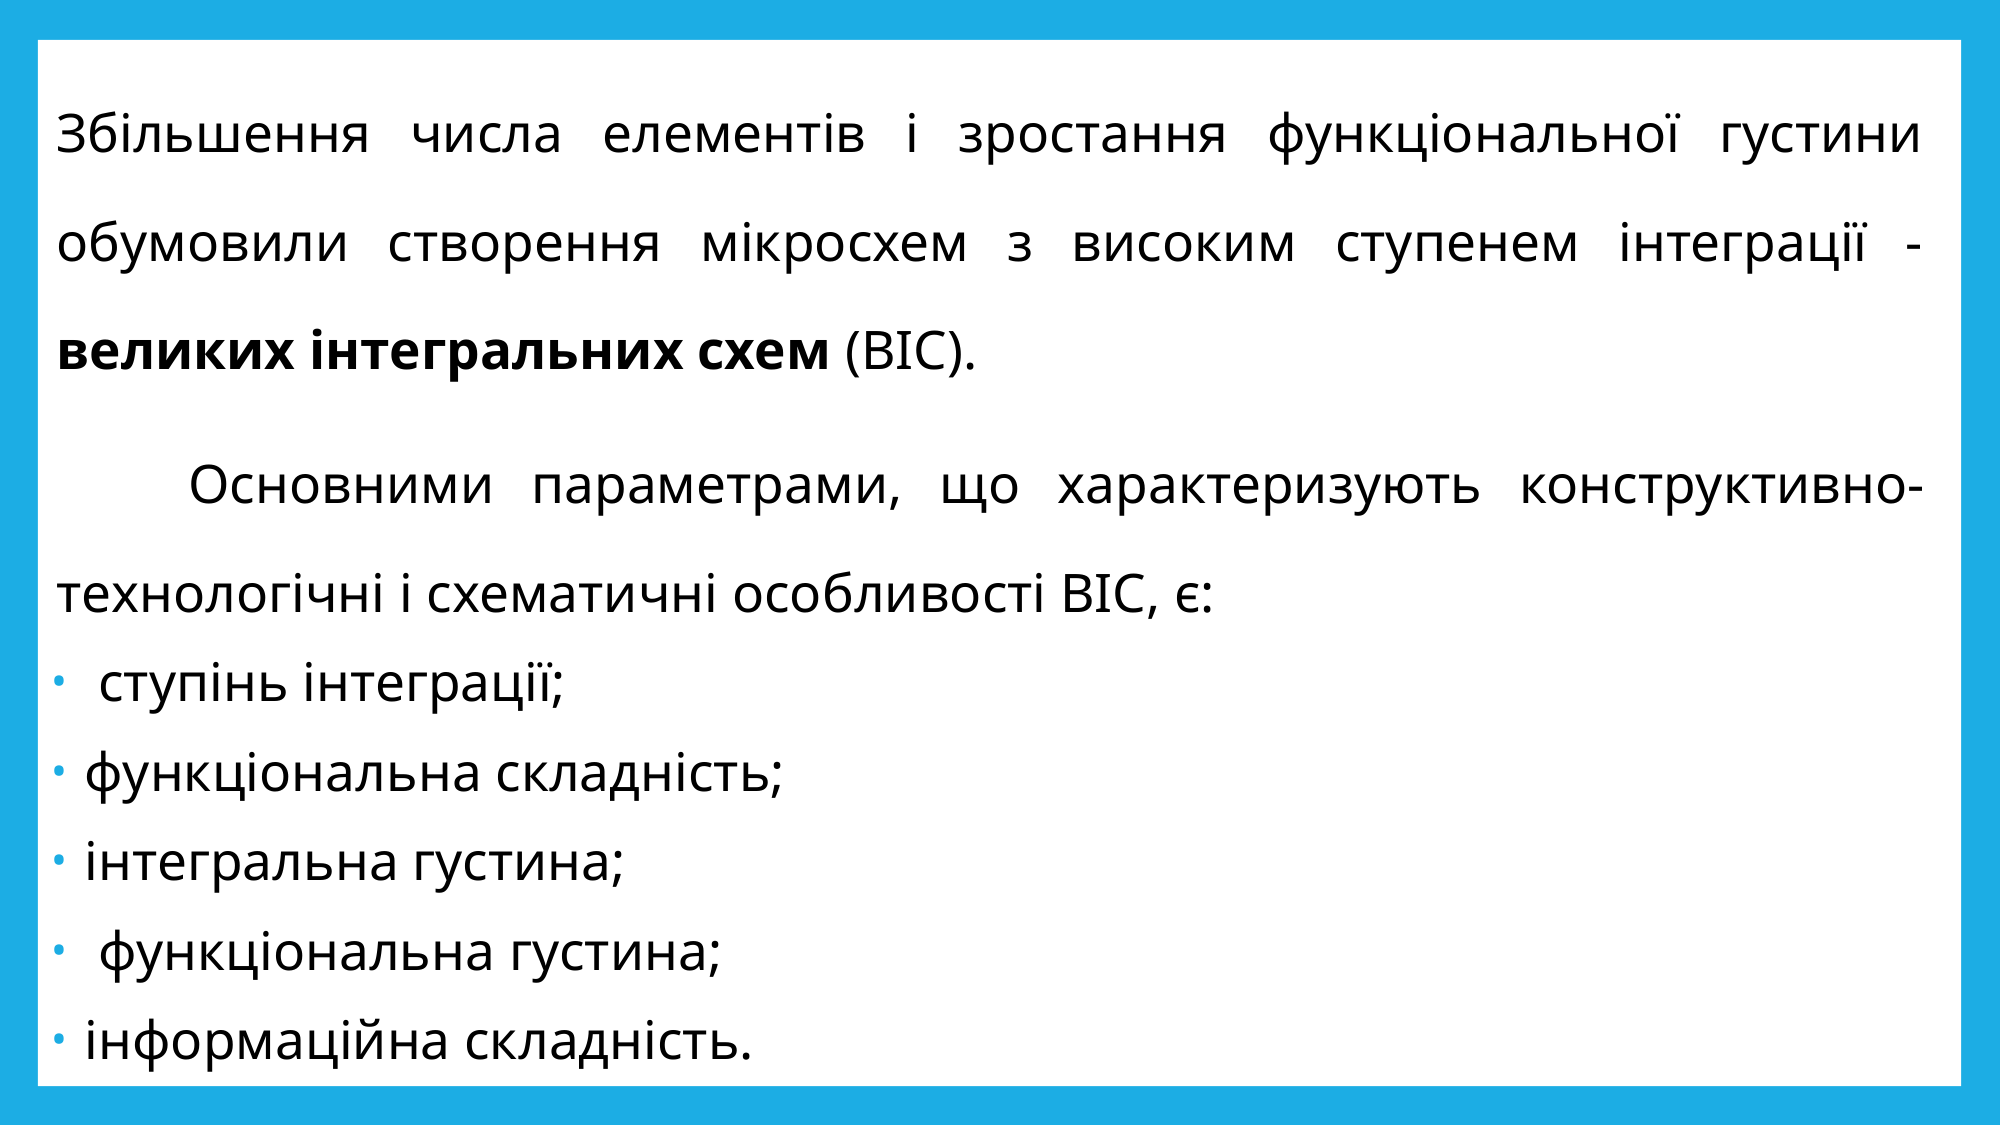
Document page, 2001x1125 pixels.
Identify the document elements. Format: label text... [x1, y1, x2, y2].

list Збільшення числа елементів і зростання функціональної густини обумовили створення мікросхем з високим ступенем інтеграції - великих інтегральних схем (ВІС). Основними параметрами, що характеризують конструктивно-технологічні і схематичні особливості ВІС, є: ступінь інтеграції; функціональна складність; інтегральна густина; функціональна густина; інформаційна складність. [34, 47, 1940, 1087]
